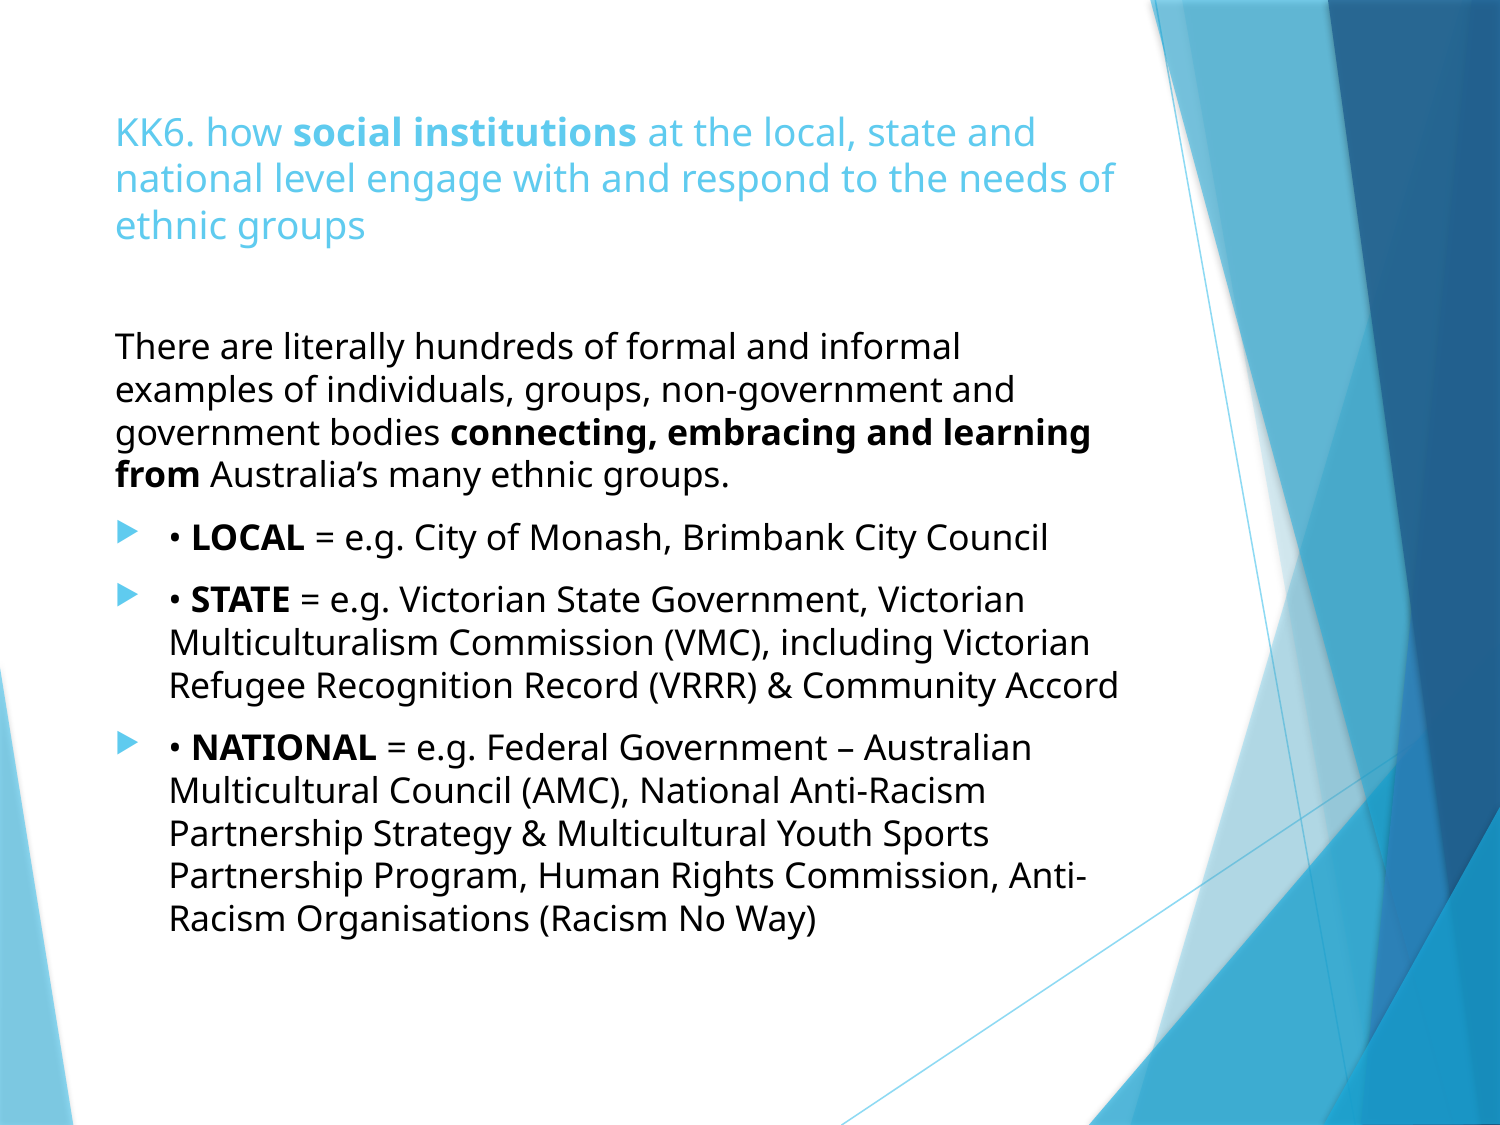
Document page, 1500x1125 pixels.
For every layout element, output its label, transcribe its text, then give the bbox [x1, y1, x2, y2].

list There are literally hundreds of formal and informal examples of individuals, groups, non-government and government bodies connecting, embracing and learning from Australia’s many ethnic groups. • LOCAL = e.g. City of Monash, Brimbank City Council • STATE = e.g. Victorian State Government, Victorian Multiculturalism Commission (VMC), including Victorian Refugee Recognition Record (VRRR) & Community Accord • NATIONAL = e.g. Federal Government – Australian Multicultural Council (AMC), National Anti-Racism Partnership Strategy & Multicultural Youth Sports Partnership Program, Human Rights Commission, Anti-Racism Organisations (Racism No Way) [99, 316, 1142, 991]
title KK6. how social institutions at the local, state and national level engage with and respond to the needs of ethnic groups [99, 99, 1142, 316]
